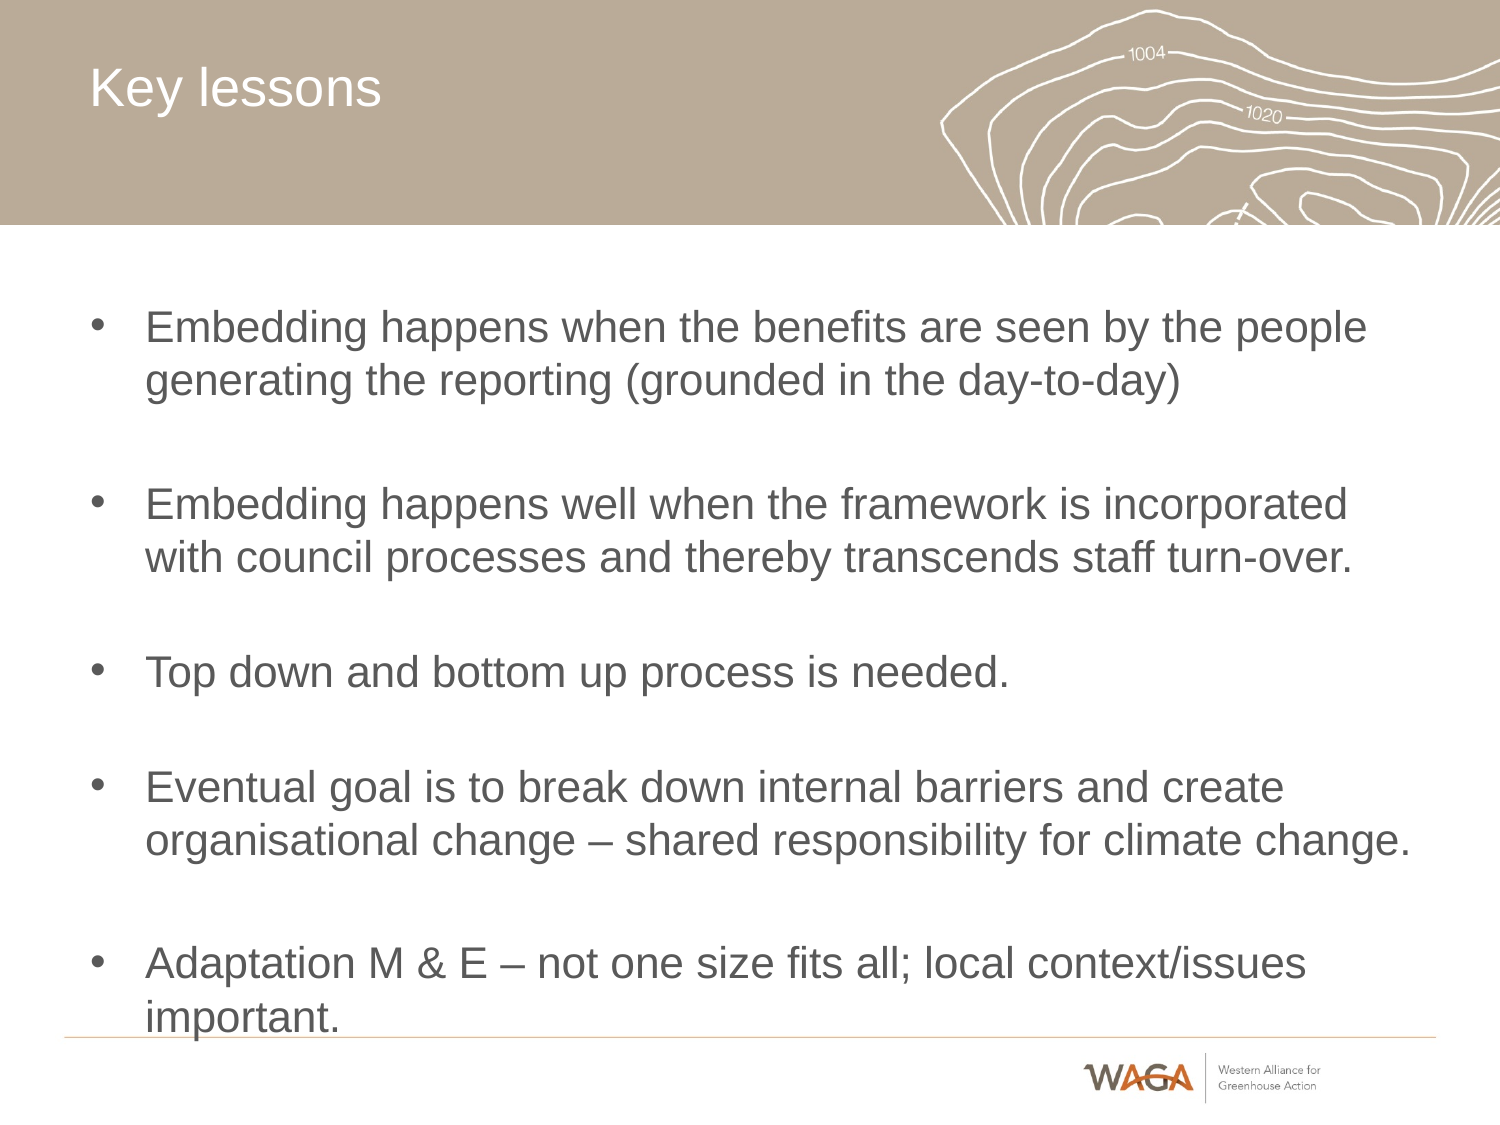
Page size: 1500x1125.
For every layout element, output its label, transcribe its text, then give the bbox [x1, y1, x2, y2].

picture [0, 1022, 1500, 1125]
picture [0, 0, 1500, 225]
title Key lessons [75, 45, 1425, 233]
list Embedding happens when the benefits are seen by the people generating the reporting (grounded in the day-to-day) Embedding happens well when the framework is incorporated with council processes and thereby transcends staff turn-over. Top down and bottom up process is needed. Eventual goal is to break down internal barriers and create organisational change – shared responsibility for climate change. Adaptation M & E – not one size fits all; local context/issues important. [75, 290, 1435, 1060]
